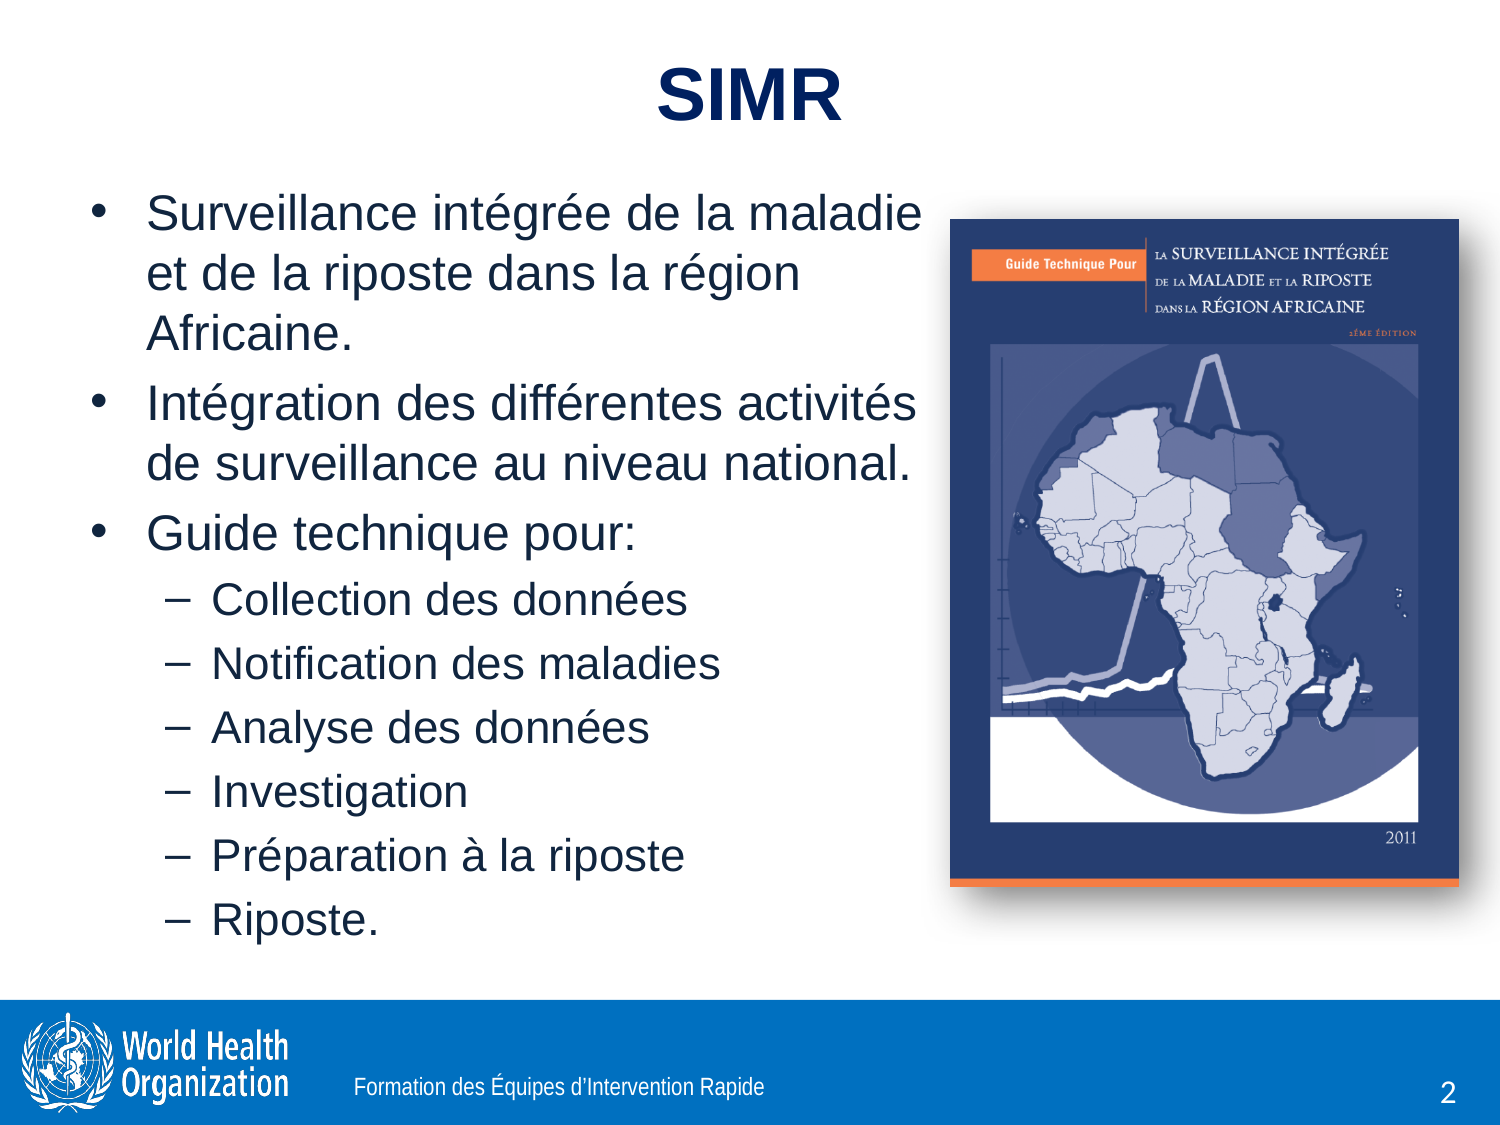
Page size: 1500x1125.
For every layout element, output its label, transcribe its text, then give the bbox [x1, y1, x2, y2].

picture [21, 1012, 288, 1113]
picture [950, 219, 1459, 888]
list Surveillance intégrée de la maladie et de la riposte dans la région Africaine. Intégration des différentes activités de surveillance au niveau national. Guide technique pour: Collection des données Notification des maladies Analyse des données Investigation Préparation à la riposte Riposte. [75, 172, 939, 1005]
title SIMR [75, 0, 1425, 185]
